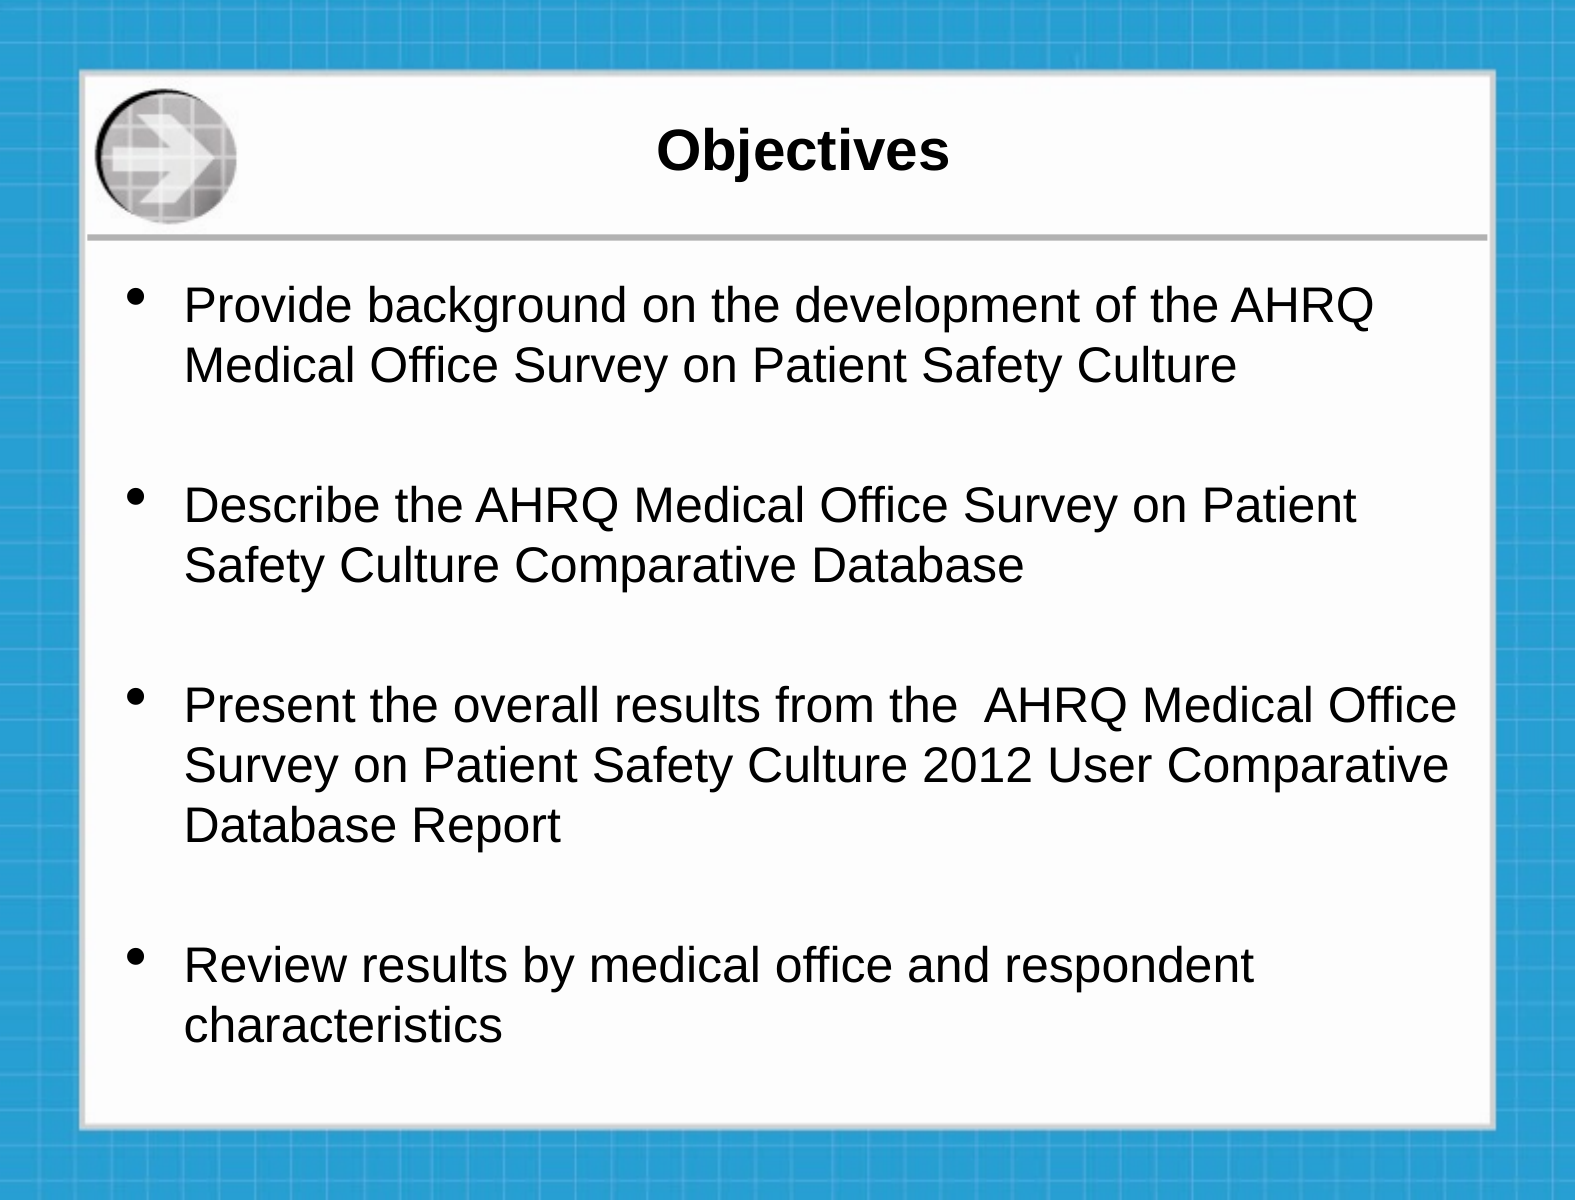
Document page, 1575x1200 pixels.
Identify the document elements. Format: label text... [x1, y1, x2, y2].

text_box Provide background on the development of the AHRQ Medical Office Survey on Patient Safety Culture Describe the AHRQ Medical Office Survey on Patient Safety Culture Comparative Database Present the overall results from the AHRQ Medical Office Survey on Patient Safety Culture 2012 User Comparative Database Report Review results by medical office and respondent characteristics [112, 264, 1475, 1177]
picture [0, 0, 1575, 1200]
title Objectives [94, 112, 1513, 313]
